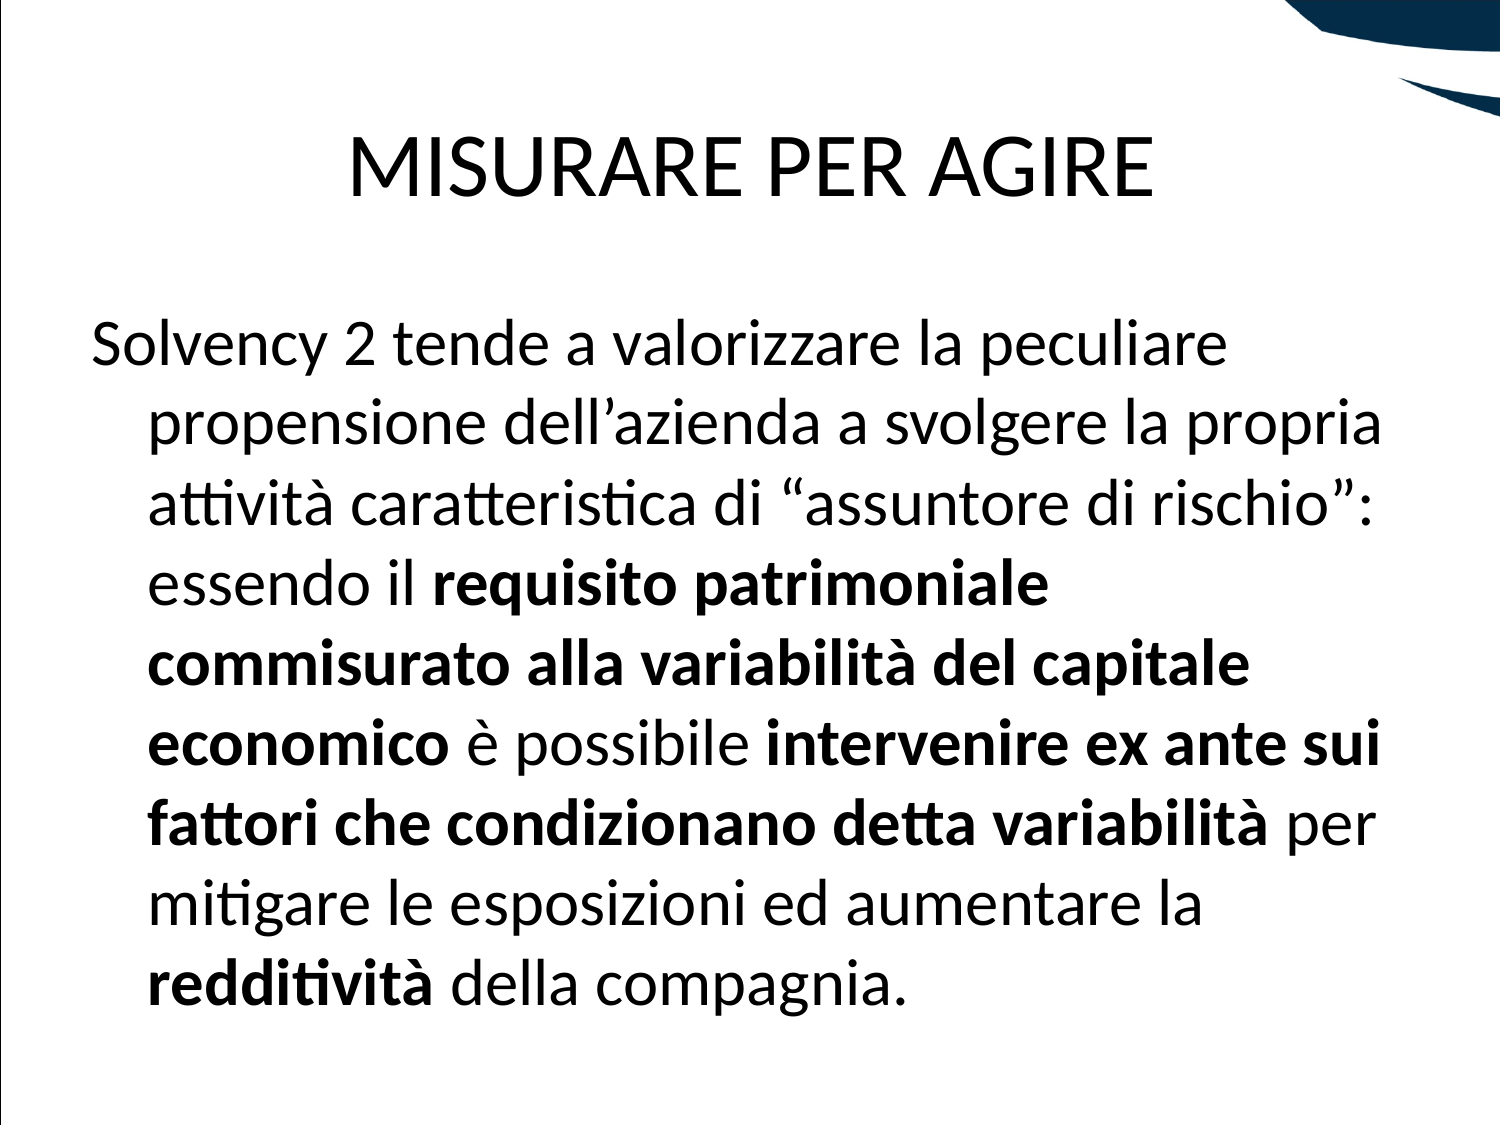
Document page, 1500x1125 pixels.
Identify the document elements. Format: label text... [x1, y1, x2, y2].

picture [0, 0, 1500, 1125]
list Solvency 2 tende a valorizzare la peculiare propensione dell’azienda a svolgere la propria attività caratteristica di “assuntore di rischio”: essendo il requisito patrimoniale commisurato alla variabilità del capitale economico è possibile intervenire ex ante sui fattori che condizionano detta variabilità per mitigare le esposizioni ed aumentare la redditività della compagnia. [76, 290, 1427, 1034]
title MISURARE PER AGIRE [76, 66, 1427, 255]
